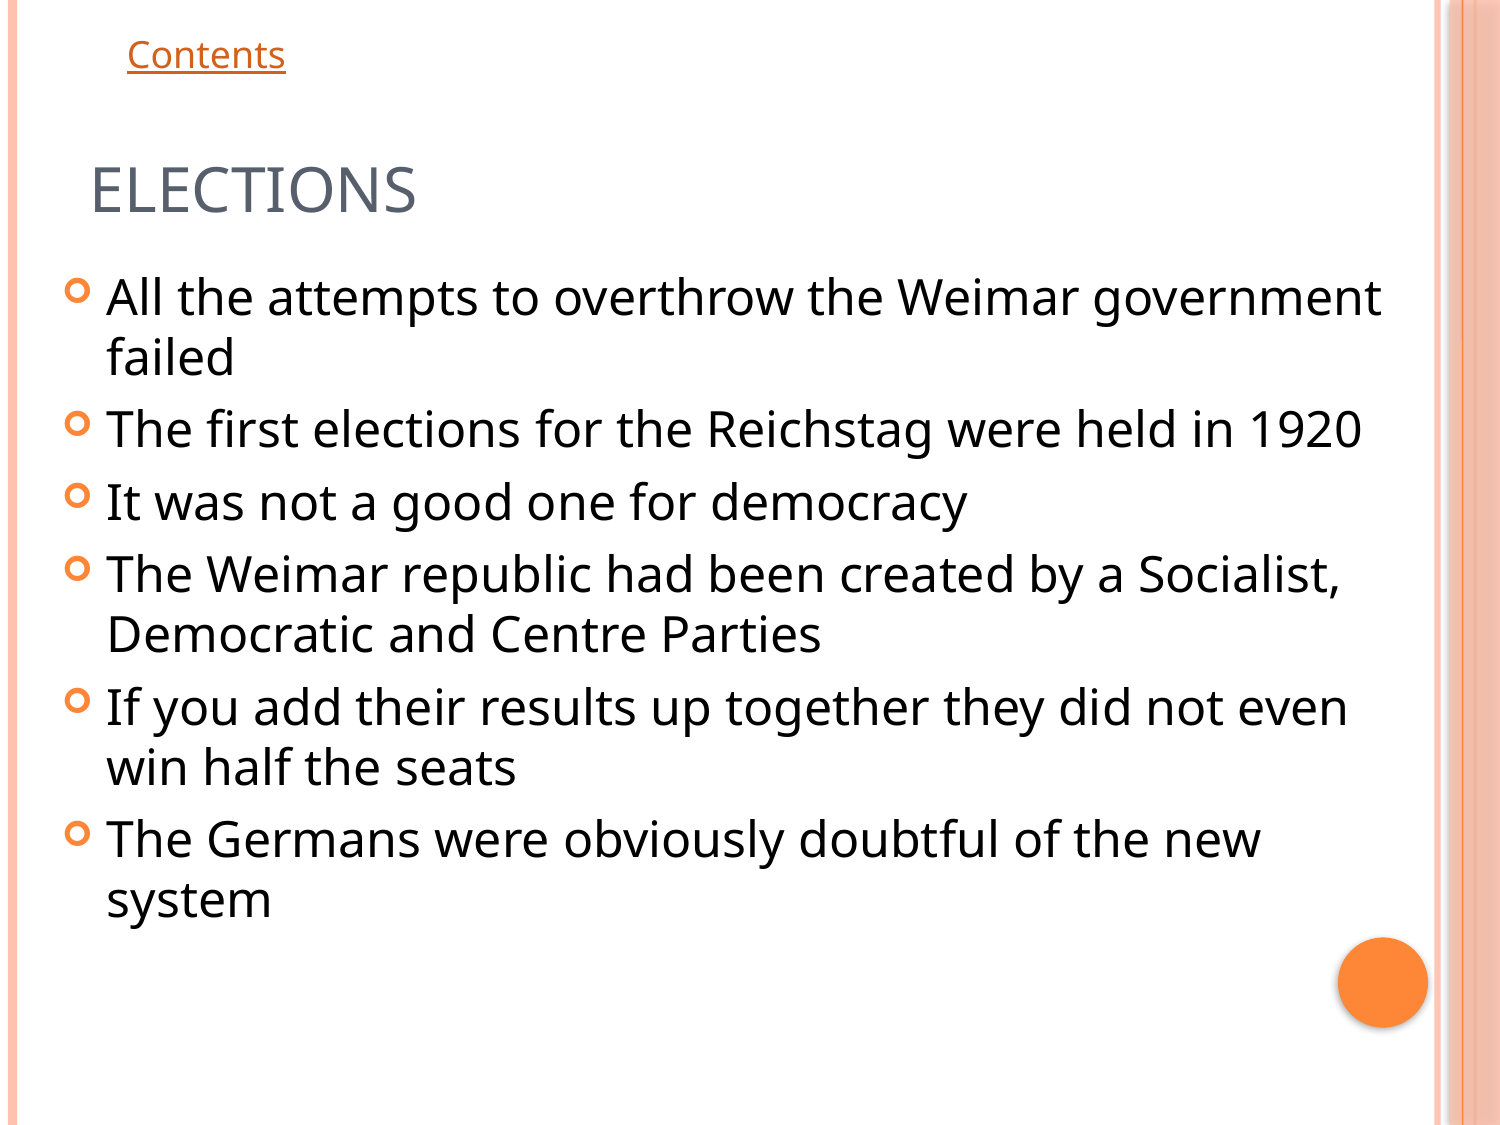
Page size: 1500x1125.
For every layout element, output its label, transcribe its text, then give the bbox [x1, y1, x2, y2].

title Elections [75, 45, 1300, 233]
list All the attempts to overthrow the Weimar government failed The first elections for the Reichstag were held in 1920 It was not a good one for democracy The Weimar republic had been created by a Socialist, Democratic and Centre Parties If you add their results up together they did not even win half the seats The Germans were obviously doubtful of the new system [46, 257, 1454, 1067]
